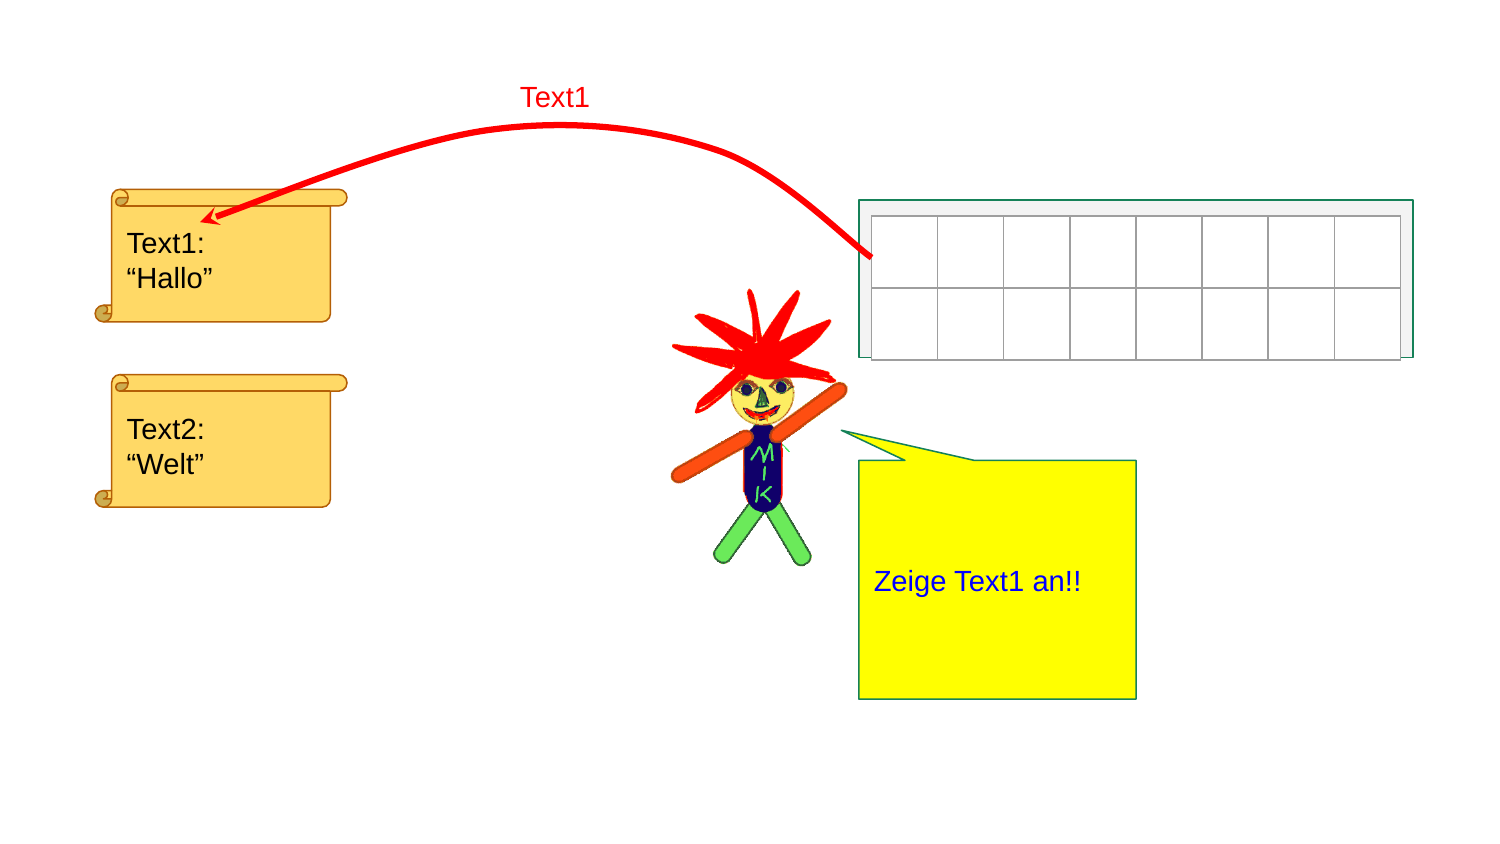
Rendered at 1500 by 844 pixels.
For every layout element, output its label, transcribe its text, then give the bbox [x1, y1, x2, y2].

table_cell [938, 289, 1003, 359]
table_header [938, 217, 1003, 287]
table_header [1071, 217, 1135, 287]
table_cell [1071, 289, 1135, 359]
table_cell [872, 289, 937, 359]
text_box Text1: “Hallo” [95, 189, 331, 322]
table_header [1203, 217, 1267, 287]
table_header [1137, 217, 1201, 287]
table_header [1004, 217, 1069, 287]
text_box Zeige Text1 an!! [858, 435, 1137, 700]
text_box [858, 200, 1414, 358]
text_box [200, 126, 872, 258]
text_box Text2: “Welt” [95, 374, 348, 508]
picture [651, 281, 859, 573]
table_header [1269, 217, 1334, 287]
table_cell [1335, 289, 1400, 359]
table_header [872, 217, 937, 287]
table_cell [1269, 289, 1334, 359]
table_header [1335, 217, 1400, 287]
table_cell [1137, 289, 1201, 359]
table_cell [1203, 289, 1267, 359]
table_cell [1004, 289, 1069, 359]
text_box Text1 [505, 63, 653, 126]
